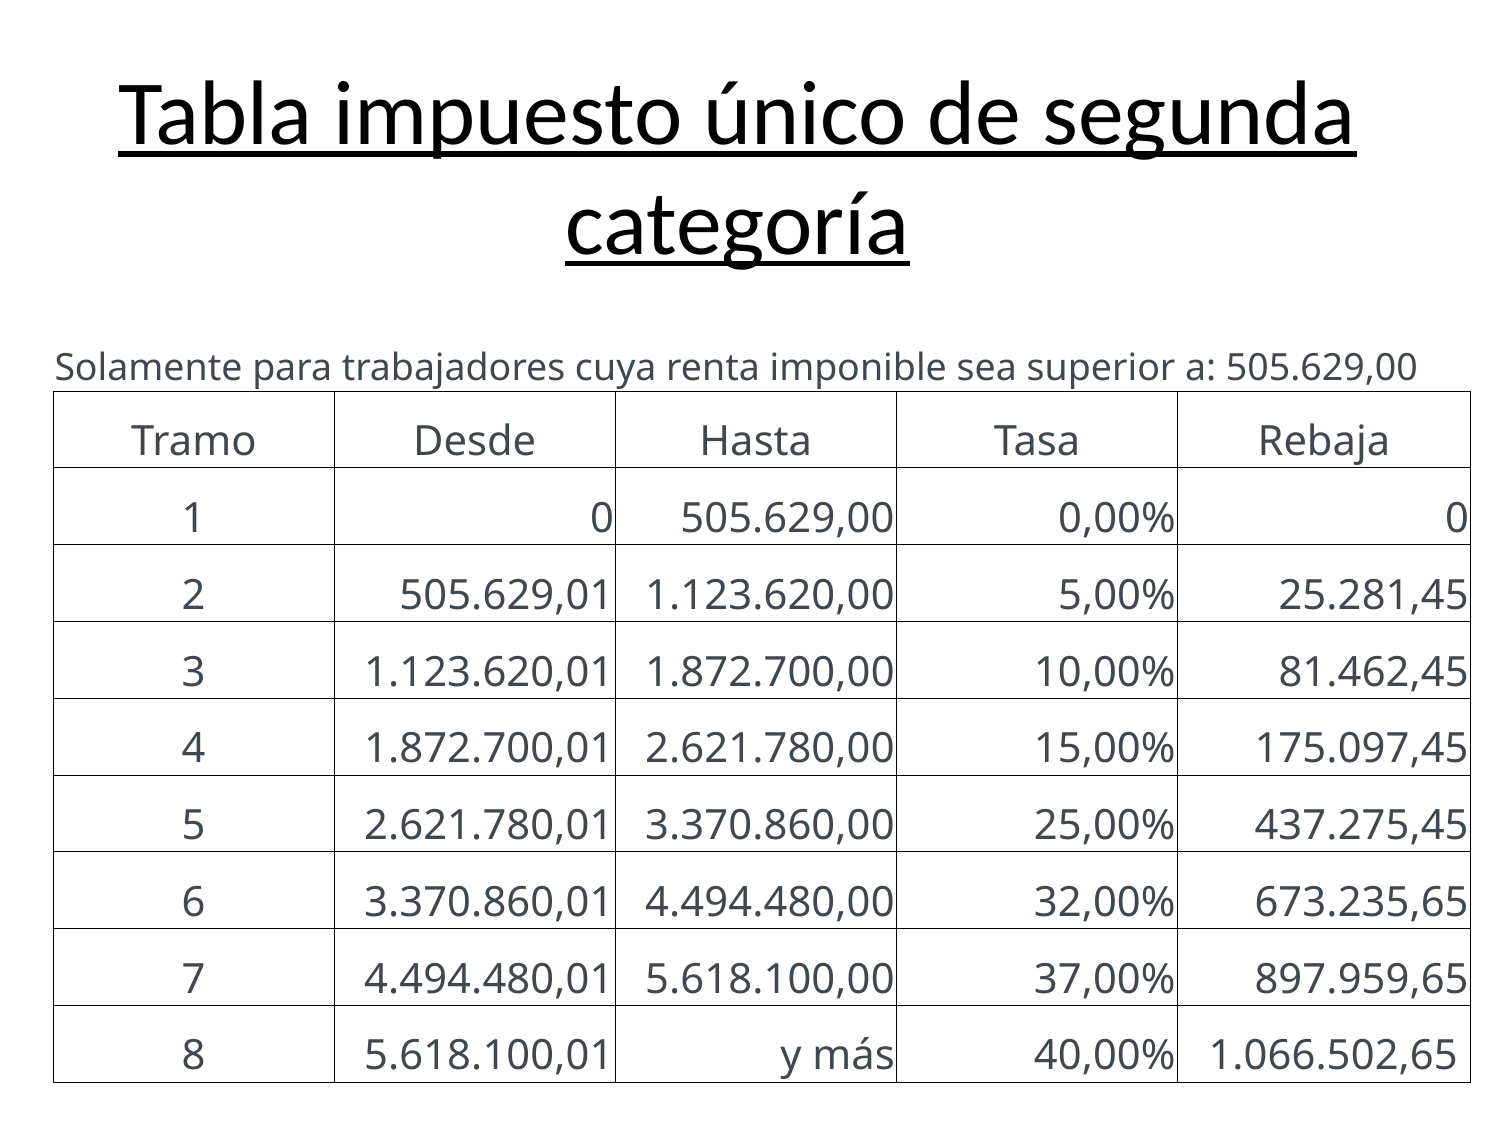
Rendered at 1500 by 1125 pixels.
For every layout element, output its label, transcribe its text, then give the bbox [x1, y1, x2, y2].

table_cell 673.235,65 [1178, 852, 1470, 928]
table_cell Desde [335, 392, 615, 467]
table_cell 0 [1178, 468, 1470, 544]
table_cell Tasa [897, 392, 1177, 467]
table_cell y más [616, 1006, 896, 1082]
table_cell 2.621.780,00 [616, 699, 896, 775]
table_cell 1.872.700,00 [616, 622, 896, 698]
table_cell 5,00% [897, 545, 1177, 621]
table_cell Tramo [54, 392, 334, 467]
table_cell 897.959,65 [1178, 929, 1470, 1005]
table_cell 40,00% [897, 1006, 1177, 1082]
table_cell 4.494.480,00 [616, 852, 896, 928]
table_cell 81.462,45 [1178, 622, 1470, 698]
table_cell 37,00% [897, 929, 1177, 1005]
table_cell Hasta [616, 392, 896, 467]
table_cell 3.370.860,01 [335, 852, 615, 928]
table_cell Rebaja [1178, 392, 1470, 467]
table_cell 175.097,45 [1178, 699, 1470, 775]
table_cell 1.872.700,01 [335, 699, 615, 775]
table_cell 4 [54, 699, 334, 775]
table_cell 1.066.502,65 [1178, 1006, 1470, 1082]
table_cell 3.370.860,00 [616, 776, 896, 851]
table_cell 3 [54, 622, 334, 698]
table_cell 1.123.620,00 [616, 545, 896, 621]
table_cell 7 [54, 929, 334, 1005]
table_cell 25,00% [897, 776, 1177, 851]
table_cell 5 [54, 776, 334, 851]
table_cell 0 [335, 468, 615, 544]
table_cell 5.618.100,01 [335, 1006, 615, 1082]
table_cell 0,00% [897, 468, 1177, 544]
table_cell 8 [54, 1006, 334, 1082]
table_cell 4.494.480,01 [335, 929, 615, 1005]
table_cell 1 [54, 468, 334, 544]
title Tabla impuesto único de segunda categoría [100, 42, 1376, 285]
table_cell 6 [54, 852, 334, 928]
table_cell 32,00% [897, 852, 1177, 928]
table_cell 505.629,00 [616, 468, 896, 544]
table_header Solamente para trabajadores cuya renta imponible sea superior a: 505.629,00 [53, 314, 1470, 391]
table_cell 1.123.620,01 [335, 622, 615, 698]
table_cell 505.629,01 [335, 545, 615, 621]
table_cell 5.618.100,00 [616, 929, 896, 1005]
table_cell 15,00% [897, 699, 1177, 775]
table_cell 437.275,45 [1178, 776, 1470, 851]
table_cell 2.621.780,01 [335, 776, 615, 851]
table_cell 10,00% [897, 622, 1177, 698]
table_cell 25.281,45 [1178, 545, 1470, 621]
table_cell 2 [54, 545, 334, 621]
